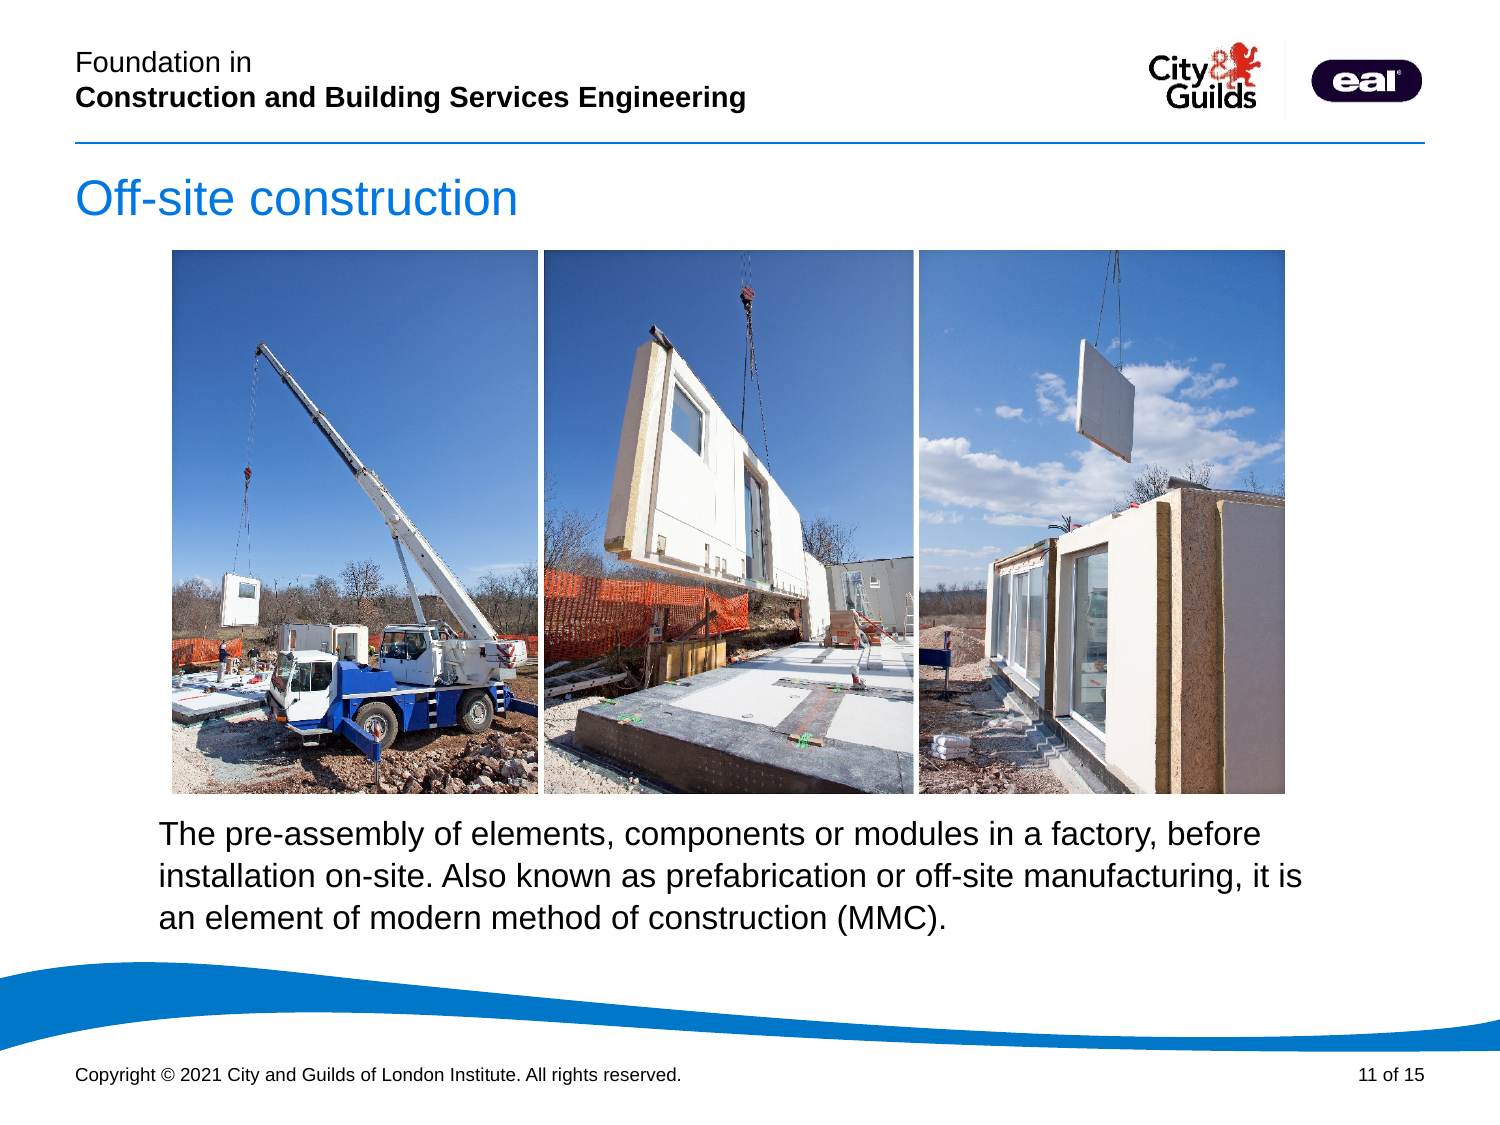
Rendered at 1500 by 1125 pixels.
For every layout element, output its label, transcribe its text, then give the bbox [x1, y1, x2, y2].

picture [166, 244, 1290, 799]
picture [1149, 38, 1422, 121]
title Off-site construction [74, 165, 1426, 229]
list The pre-assembly of elements, components or modules in a factory, before installation on-site. Also known as prefabrication or off-site manufacturing, it is an element of modern method of construction (MMC). [158, 810, 1342, 946]
